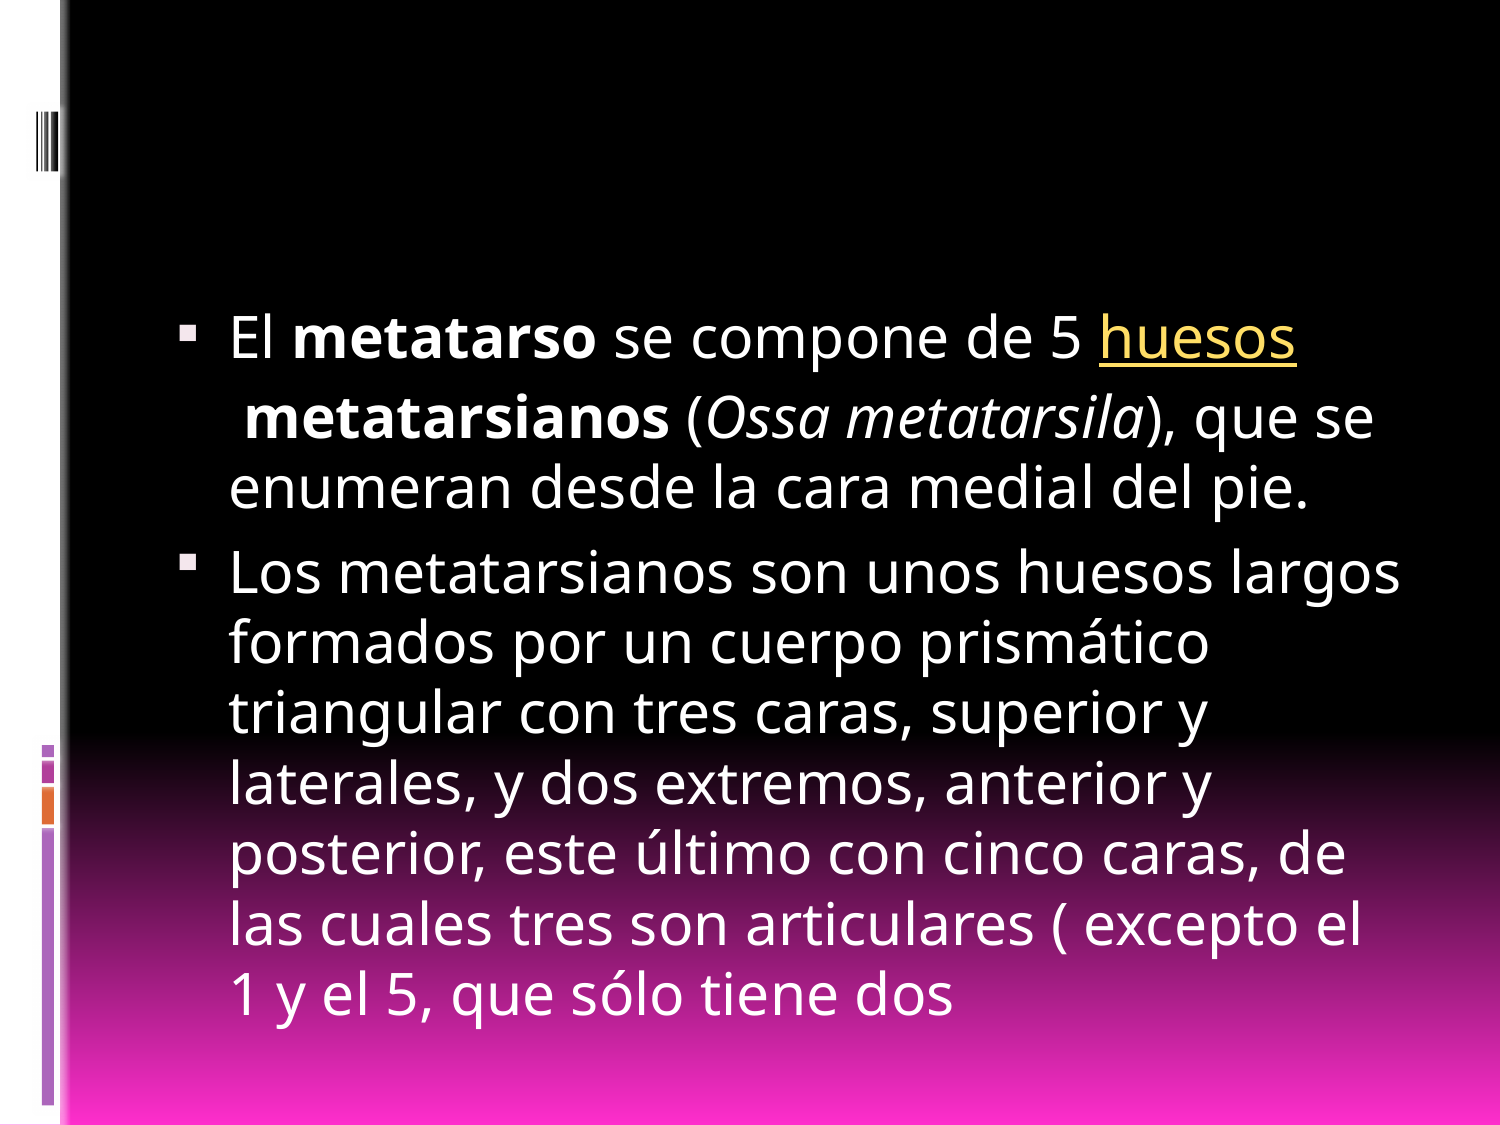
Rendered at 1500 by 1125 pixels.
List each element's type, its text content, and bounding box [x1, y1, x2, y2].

list El metatarso se compone de 5 huesos metatarsianos (Ossa metatarsila), que se enumeran desde la cara medial del pie. Los metatarsianos son unos huesos largos formados por un cuerpo prismático triangular con tres caras, superior y laterales, y dos extremos, anterior y posterior, este último con cinco caras, de las cuales tres son articulares ( excepto el 1 y el 5, que sólo tiene dos [150, 292, 1425, 1043]
